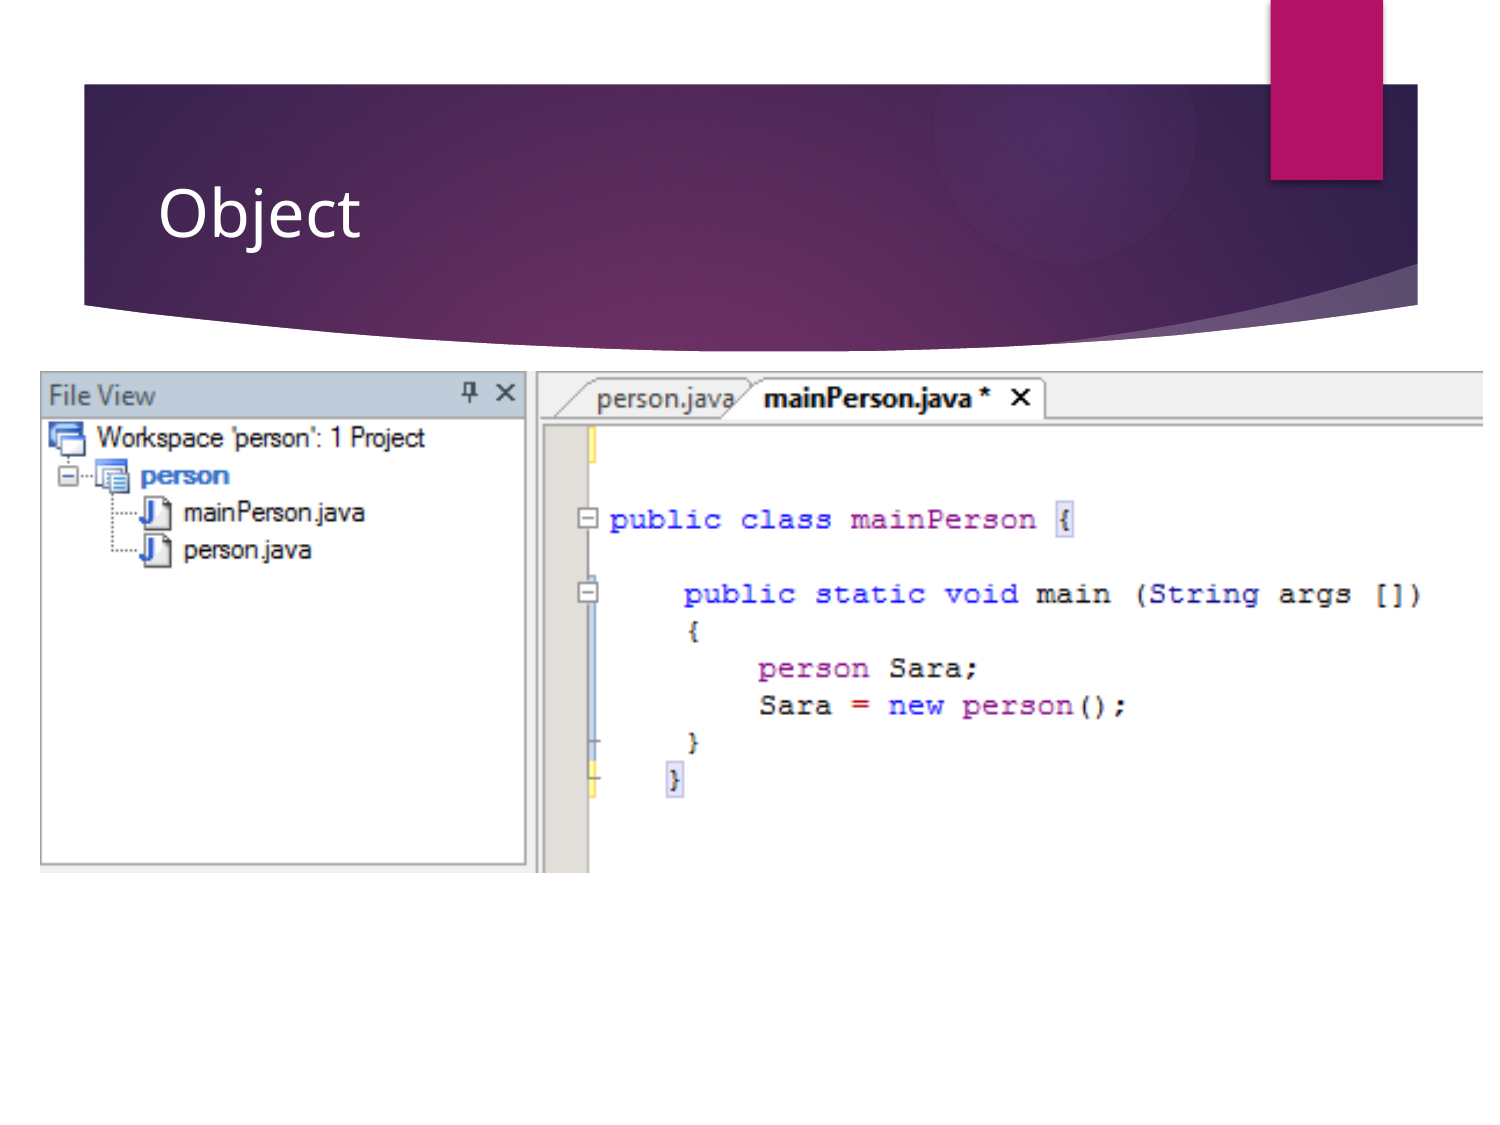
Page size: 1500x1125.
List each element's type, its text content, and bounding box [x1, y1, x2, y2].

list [40, 371, 1483, 873]
title Object [142, 152, 1183, 269]
